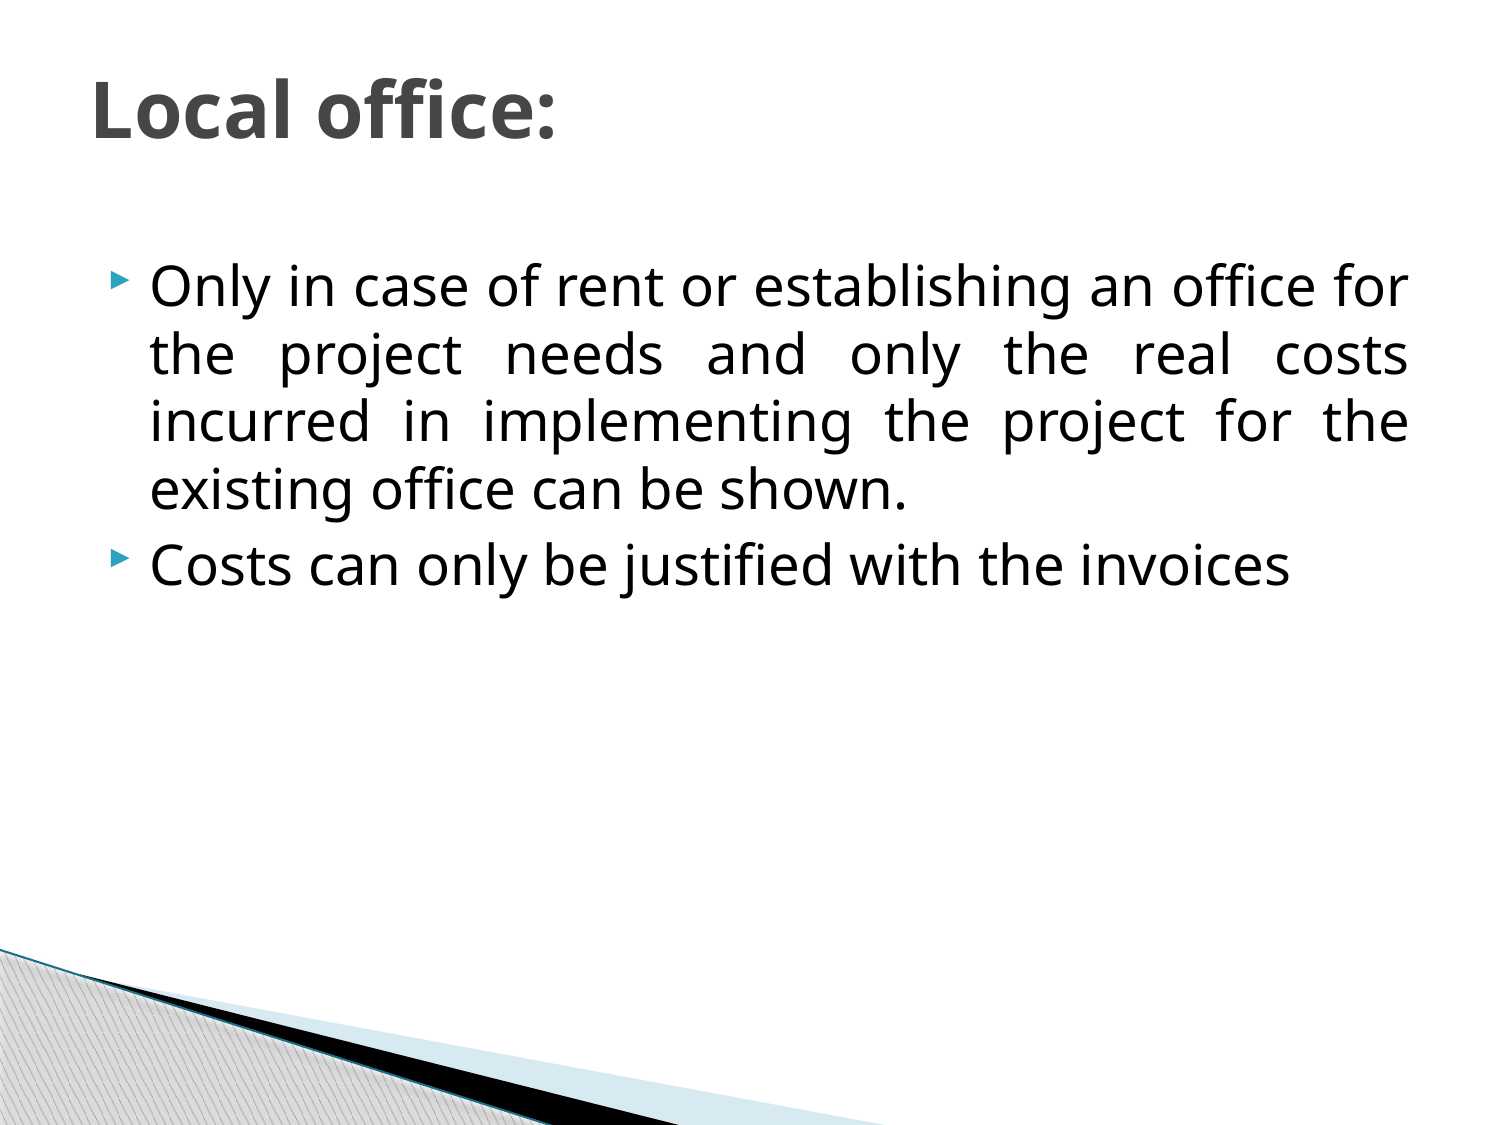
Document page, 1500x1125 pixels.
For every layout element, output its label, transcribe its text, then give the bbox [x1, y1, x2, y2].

list Only in case of rent or establishing an office for the project needs and only the real costs incurred in implementing the project for the existing office can be shown. Costs can only be justified with the invoices [75, 243, 1425, 986]
title Local office: [75, 52, 1263, 163]
